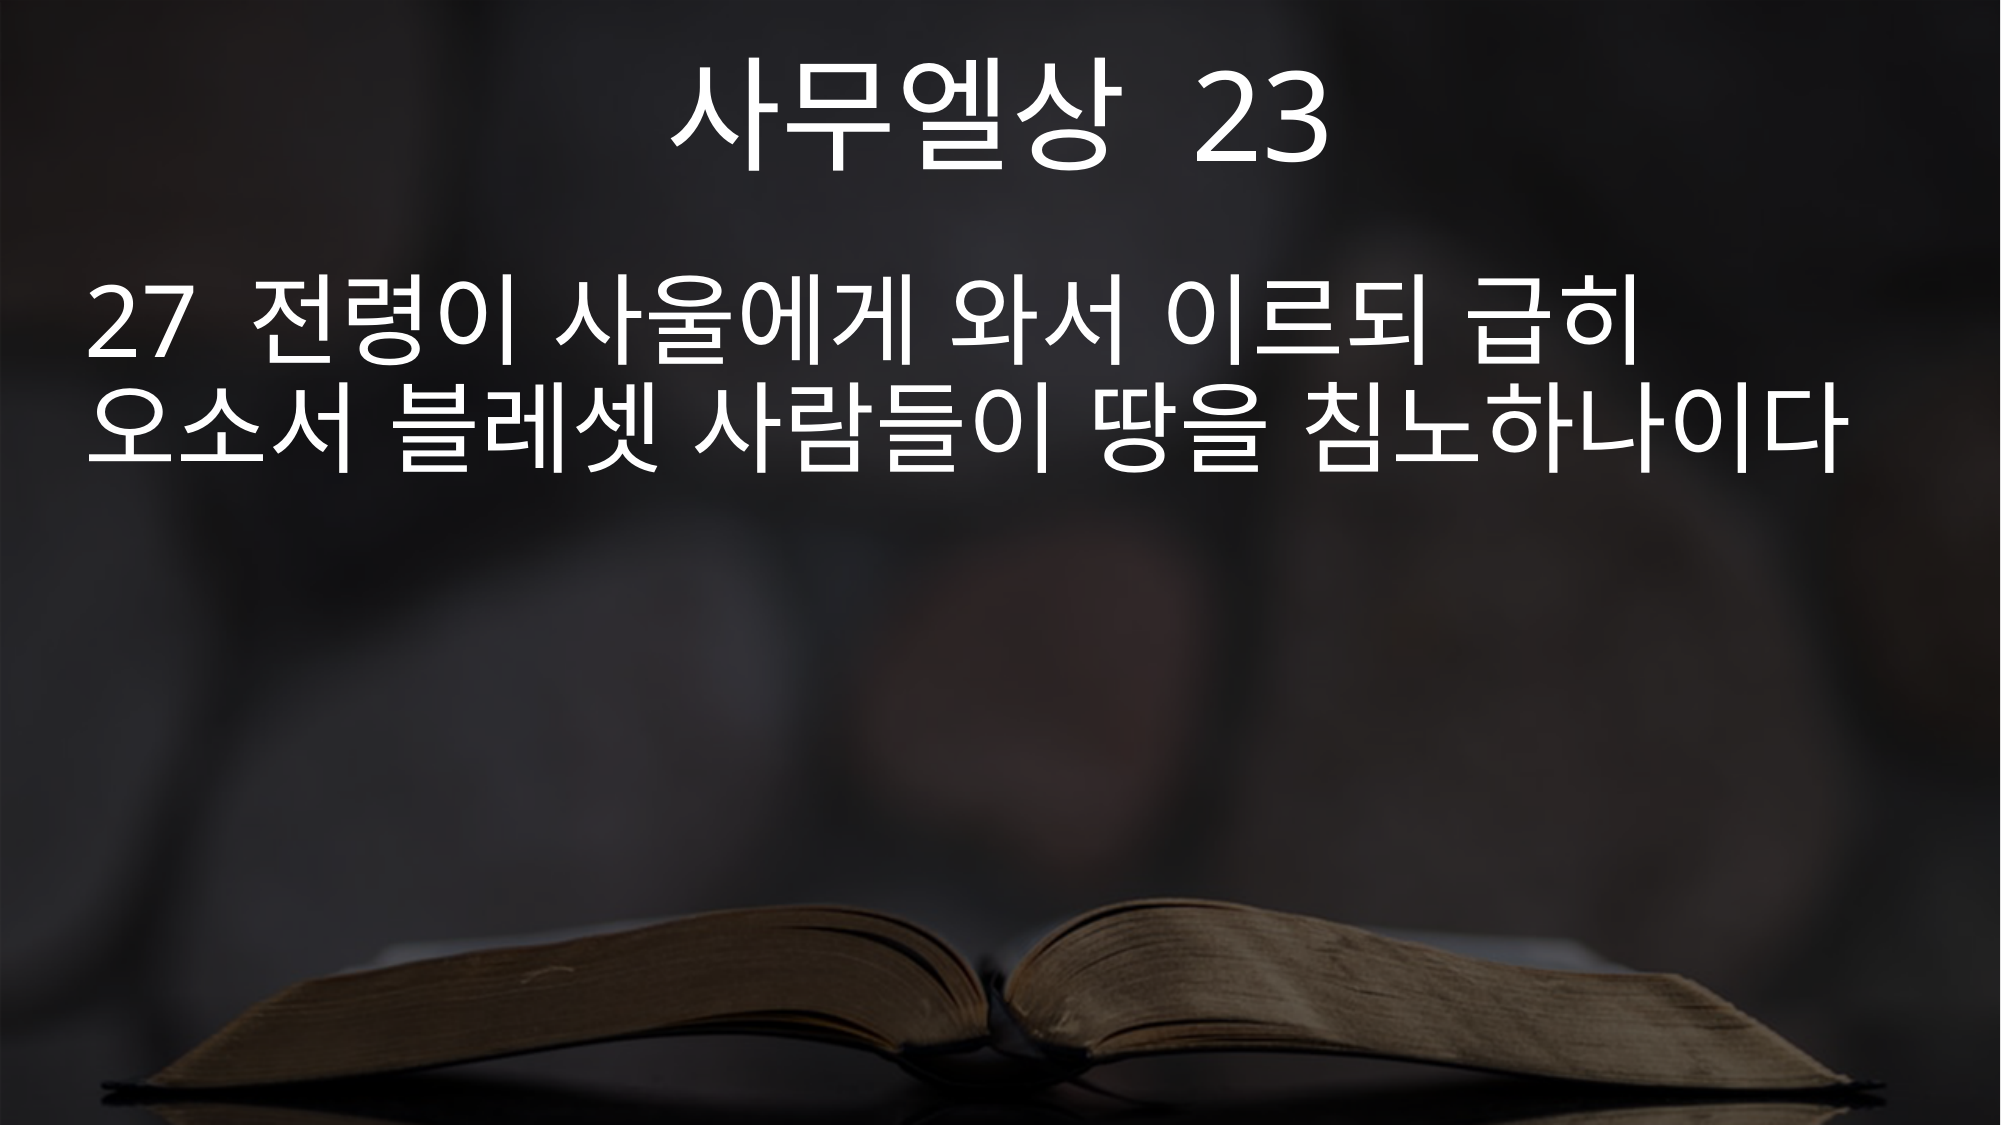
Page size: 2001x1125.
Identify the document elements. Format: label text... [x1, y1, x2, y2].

list 27 전령이 사울에게 와서 이르되 급히 오소서 블레셋 사람들이 땅을 침노하나이다 [69, 263, 1953, 423]
footer 사무엘상 23 [0, 32, 2000, 192]
picture [0, 0, 2001, 1125]
